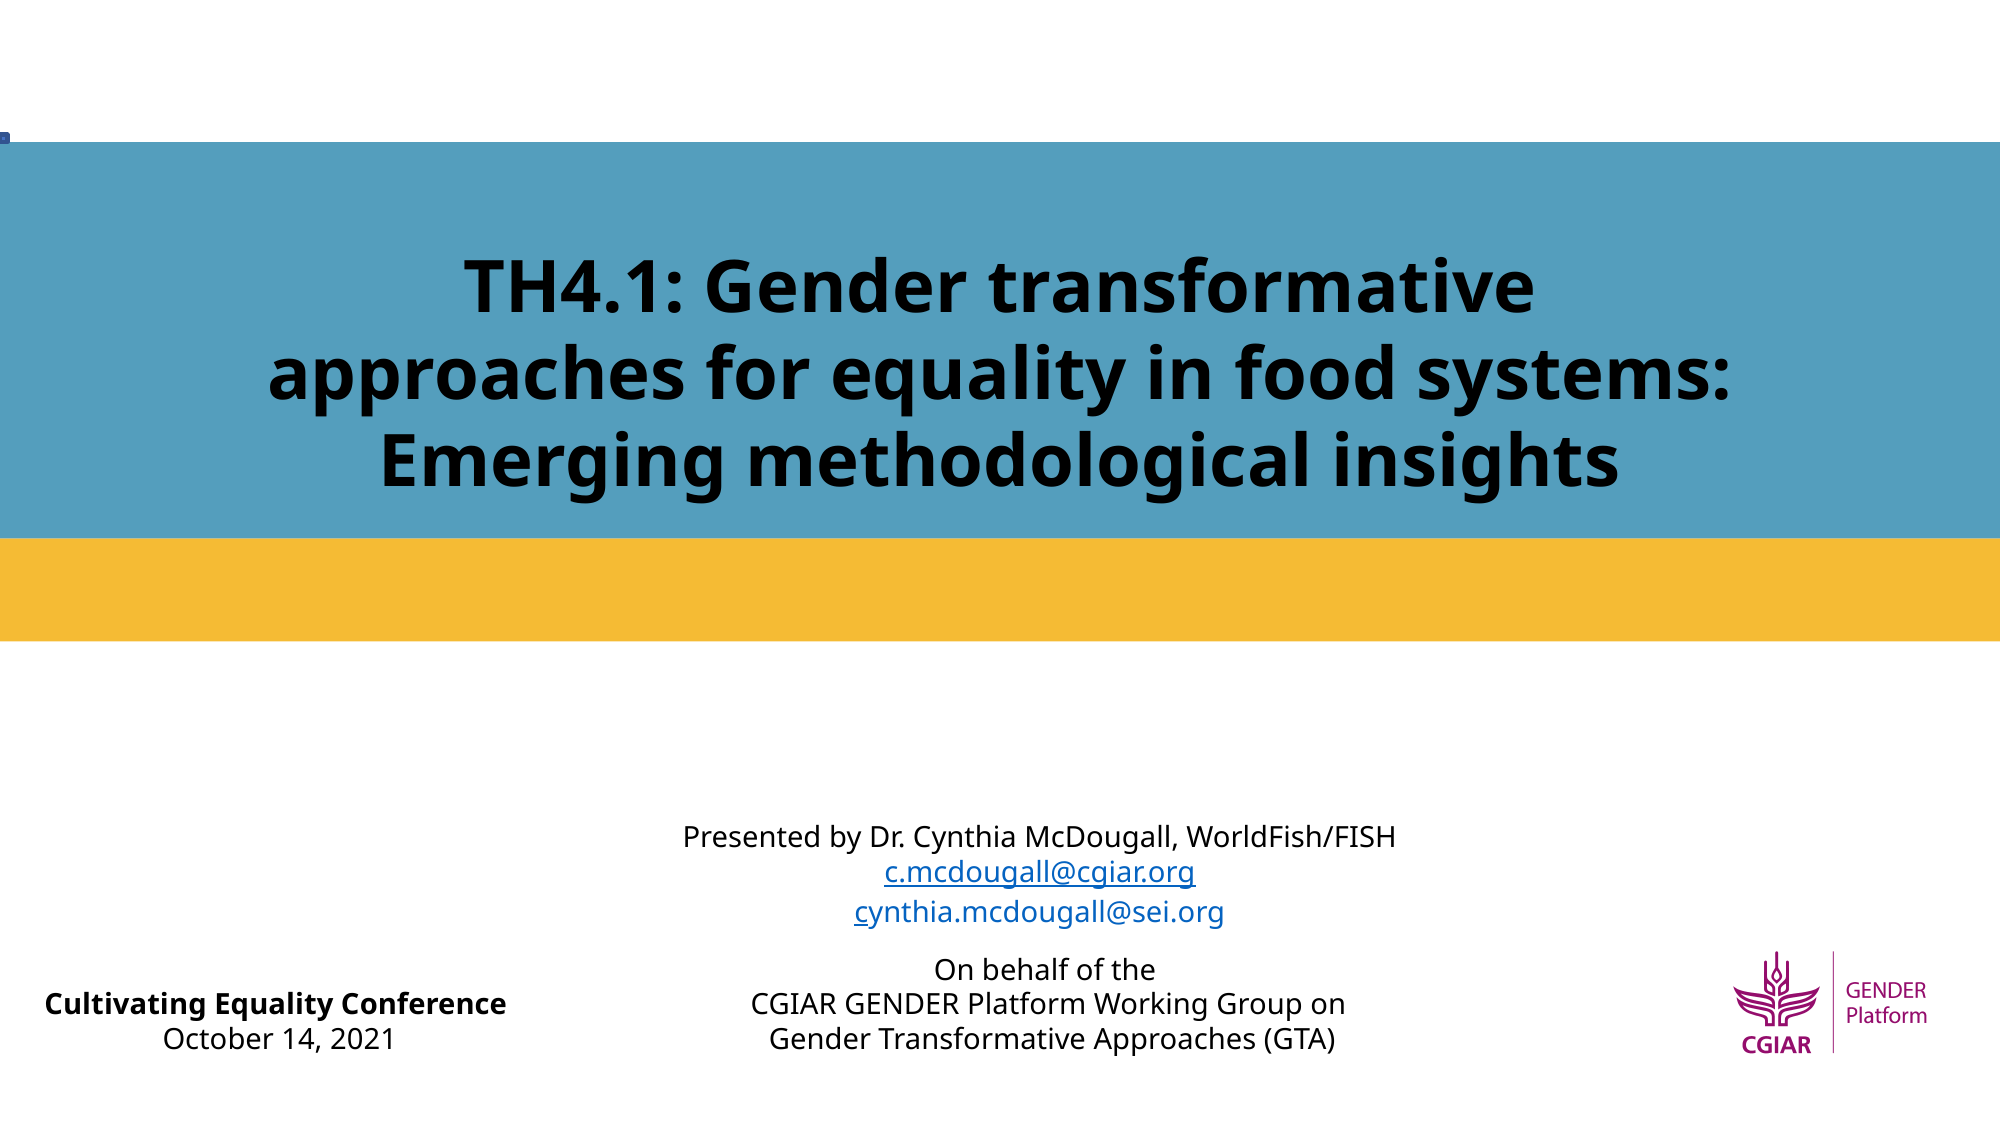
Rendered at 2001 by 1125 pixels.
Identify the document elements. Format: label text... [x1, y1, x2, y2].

title TH4.1: Gender transformative approaches for equality in food systems: Emerging methodological insights [249, 147, 1750, 508]
text_box [0, 132, 10, 144]
text_box Cultivating Equality Conference October 14, 2021 [0, 970, 587, 1071]
text_box [0, 140, 2000, 540]
picture [1730, 947, 1932, 1058]
text_box Presented by Dr. Cynthia McDougall, WorldFish/FISH c.mcdougall@cgiar.org cynthia.mcdougall@sei.org [648, 803, 1432, 935]
text_box On behalf of the CGIAR GENDER Platform Working Group on Gender Transformative Approaches (GTA) [610, 935, 1487, 1071]
text_box [0, 540, 2000, 644]
